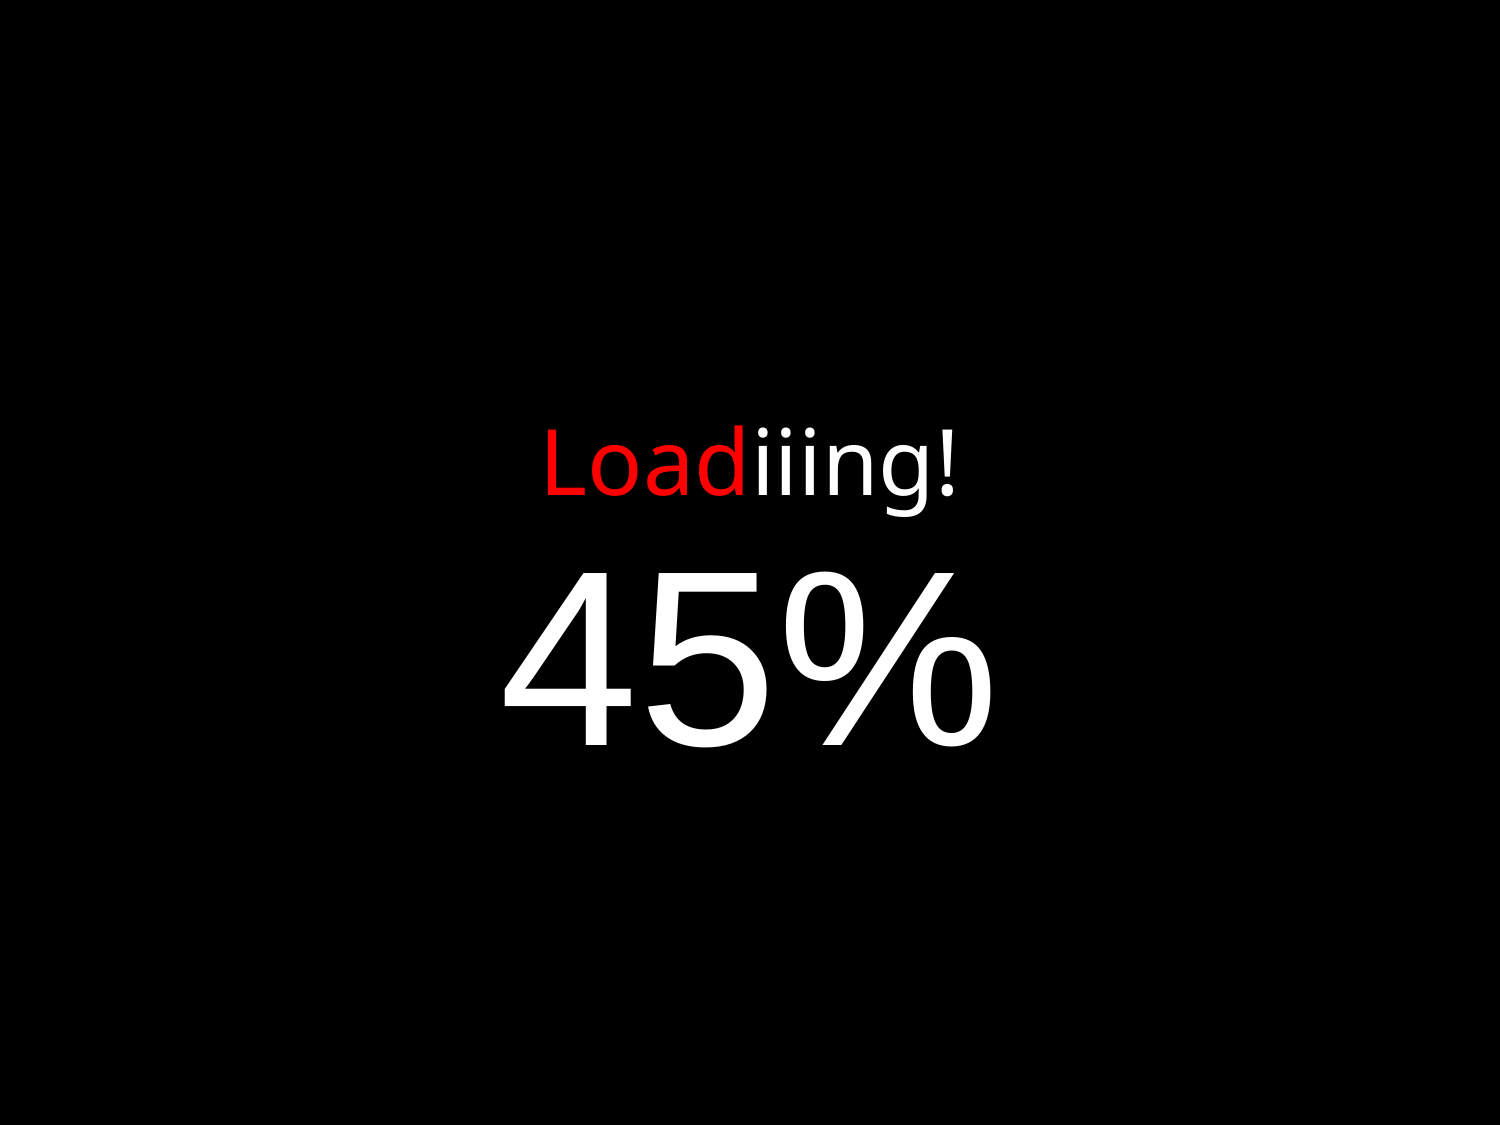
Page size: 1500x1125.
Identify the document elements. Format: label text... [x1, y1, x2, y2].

text_box Loadiiing! [112, 338, 1388, 580]
text_box 45% [224, 487, 1275, 776]
